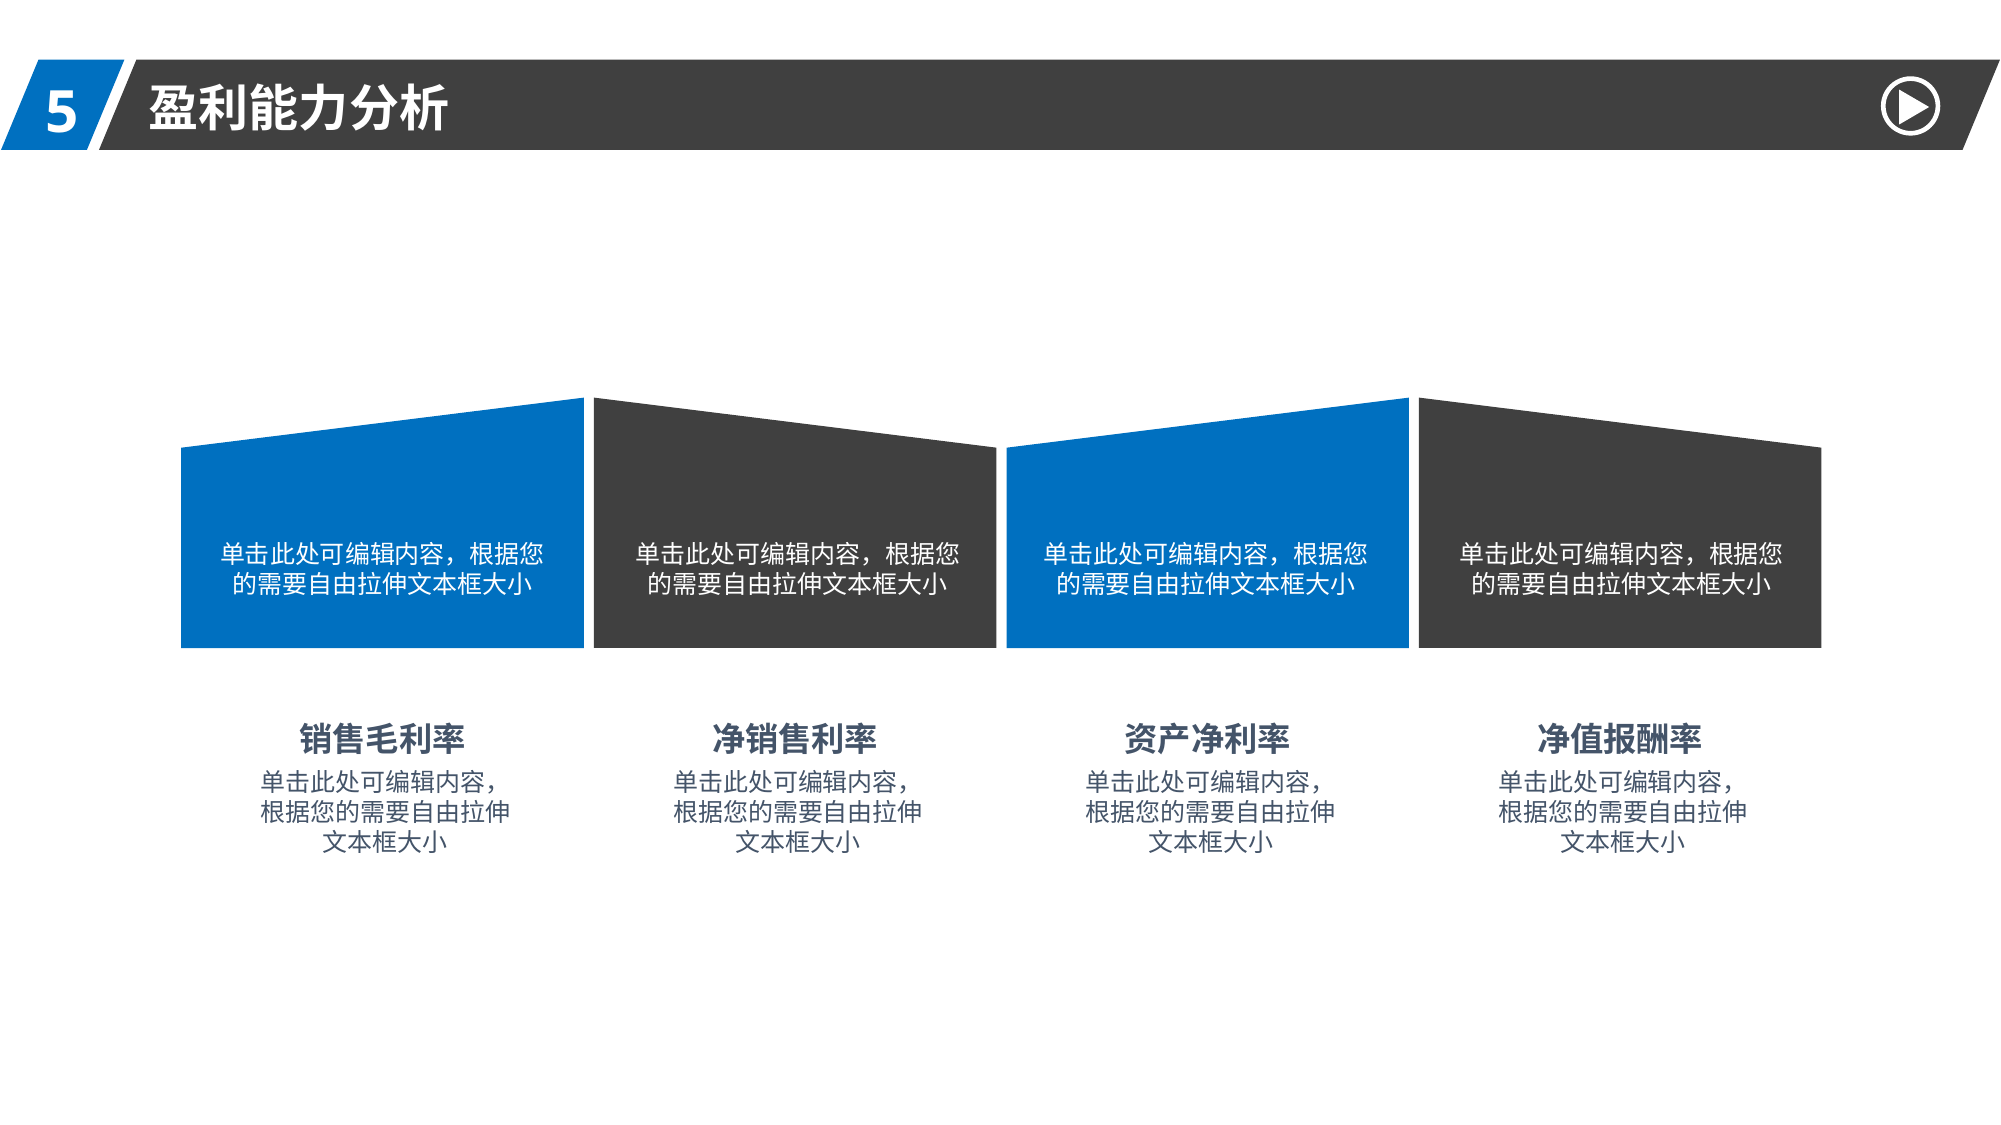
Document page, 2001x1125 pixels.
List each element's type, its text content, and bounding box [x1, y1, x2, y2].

text_box [1006, 397, 1409, 649]
text_box 单击此处可编辑内容，根据您的需要自由拉伸文本框大小 [1485, 766, 1761, 857]
text_box 资产净利率 [1015, 718, 1400, 759]
text_box 单击此处可编辑内容，根据您的需要自由拉伸文本框大小 [1456, 538, 1787, 599]
text_box [133, 59, 2000, 150]
text_box [593, 397, 997, 648]
text_box 单击此处可编辑内容，根据您的需要自由拉伸文本框大小 [1040, 538, 1372, 599]
text_box 单击此处可编辑内容，根据您的需要自由拉伸文本框大小 [632, 538, 964, 599]
text_box [35, 59, 125, 66]
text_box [1883, 78, 1939, 134]
text_box 单击此处可编辑内容，根据您的需要自由拉伸文本框大小 [660, 766, 936, 857]
text_box 净销售利率 [603, 718, 987, 759]
text_box [181, 397, 584, 649]
text_box [1, 80, 30, 150]
text_box 单击此处可编辑内容，根据您的需要自由拉伸文本框大小 [217, 538, 548, 599]
text_box 销售毛利率 [190, 718, 575, 759]
text_box [1418, 397, 1822, 648]
text_box 盈利能力分析 [134, 69, 546, 145]
text_box 单击此处可编辑内容，根据您的需要自由拉伸文本框大小 [248, 766, 523, 857]
text_box 净值报酬率 [1428, 718, 1812, 759]
text_box 单击此处可编辑内容，根据您的需要自由拉伸文本框大小 [1073, 766, 1348, 857]
text_box 5 [30, 66, 135, 152]
